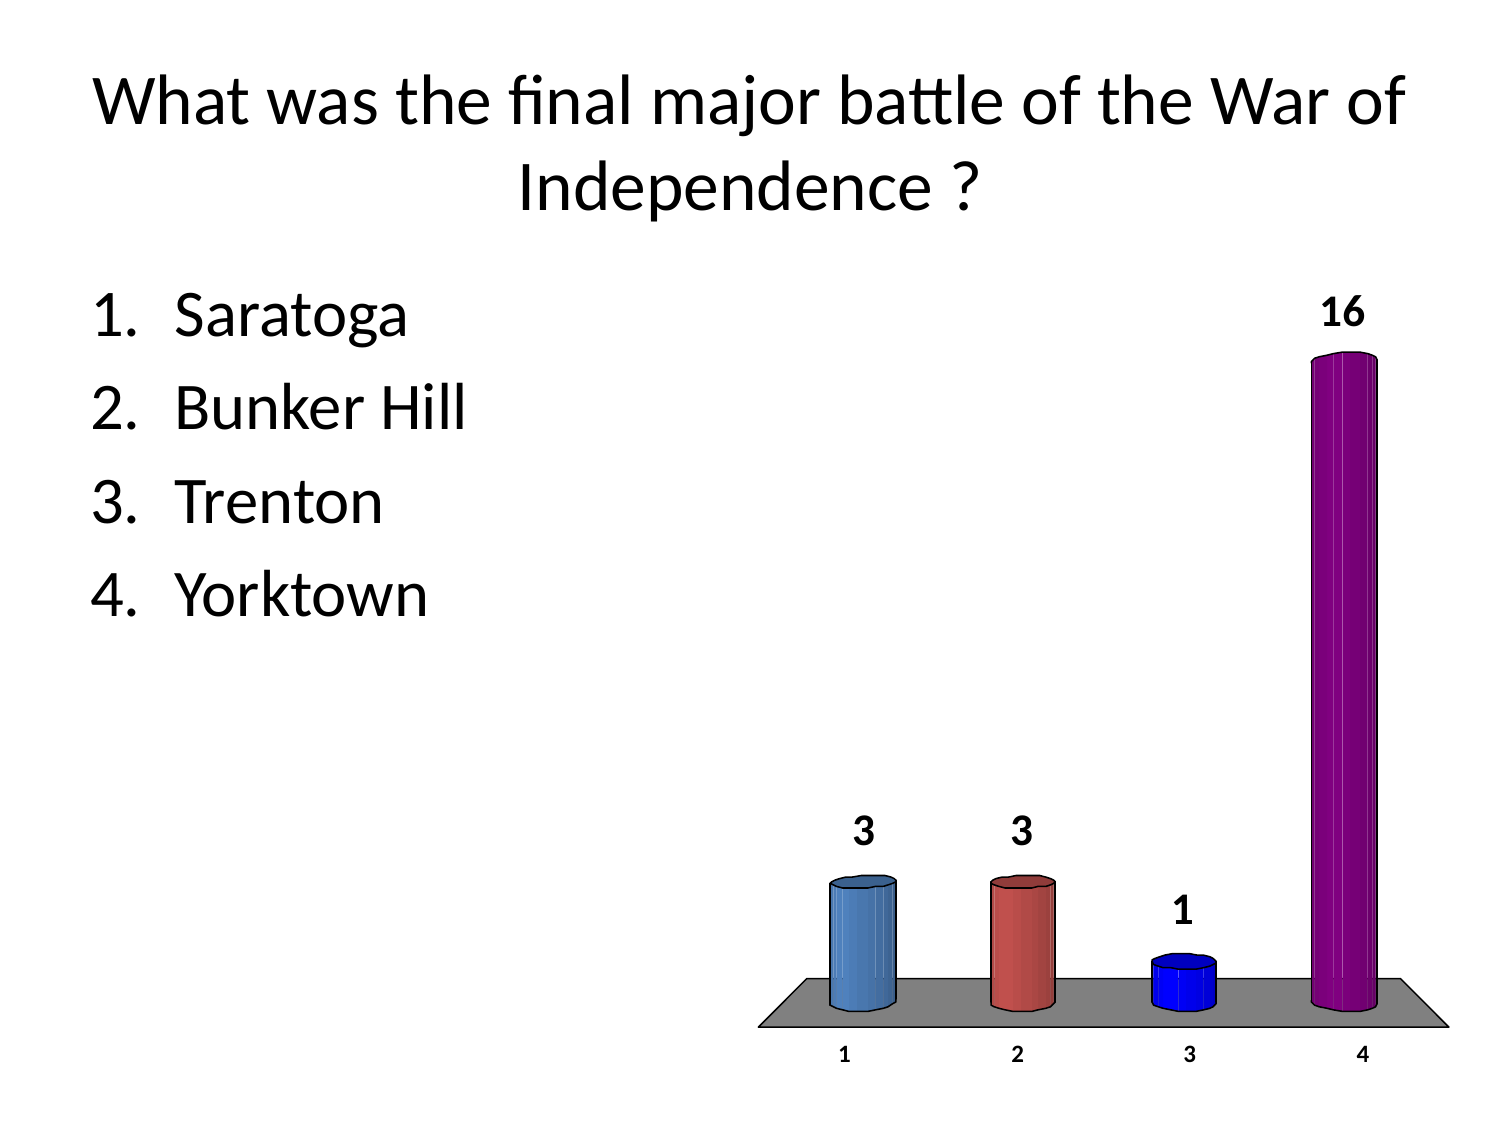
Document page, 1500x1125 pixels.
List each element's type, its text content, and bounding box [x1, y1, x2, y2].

title What was the final major battle of the War of Independence ? [75, 45, 1425, 233]
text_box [739, 270, 1490, 1115]
list Saratoga Bunker Hill Trenton Yorktown [75, 262, 750, 1005]
